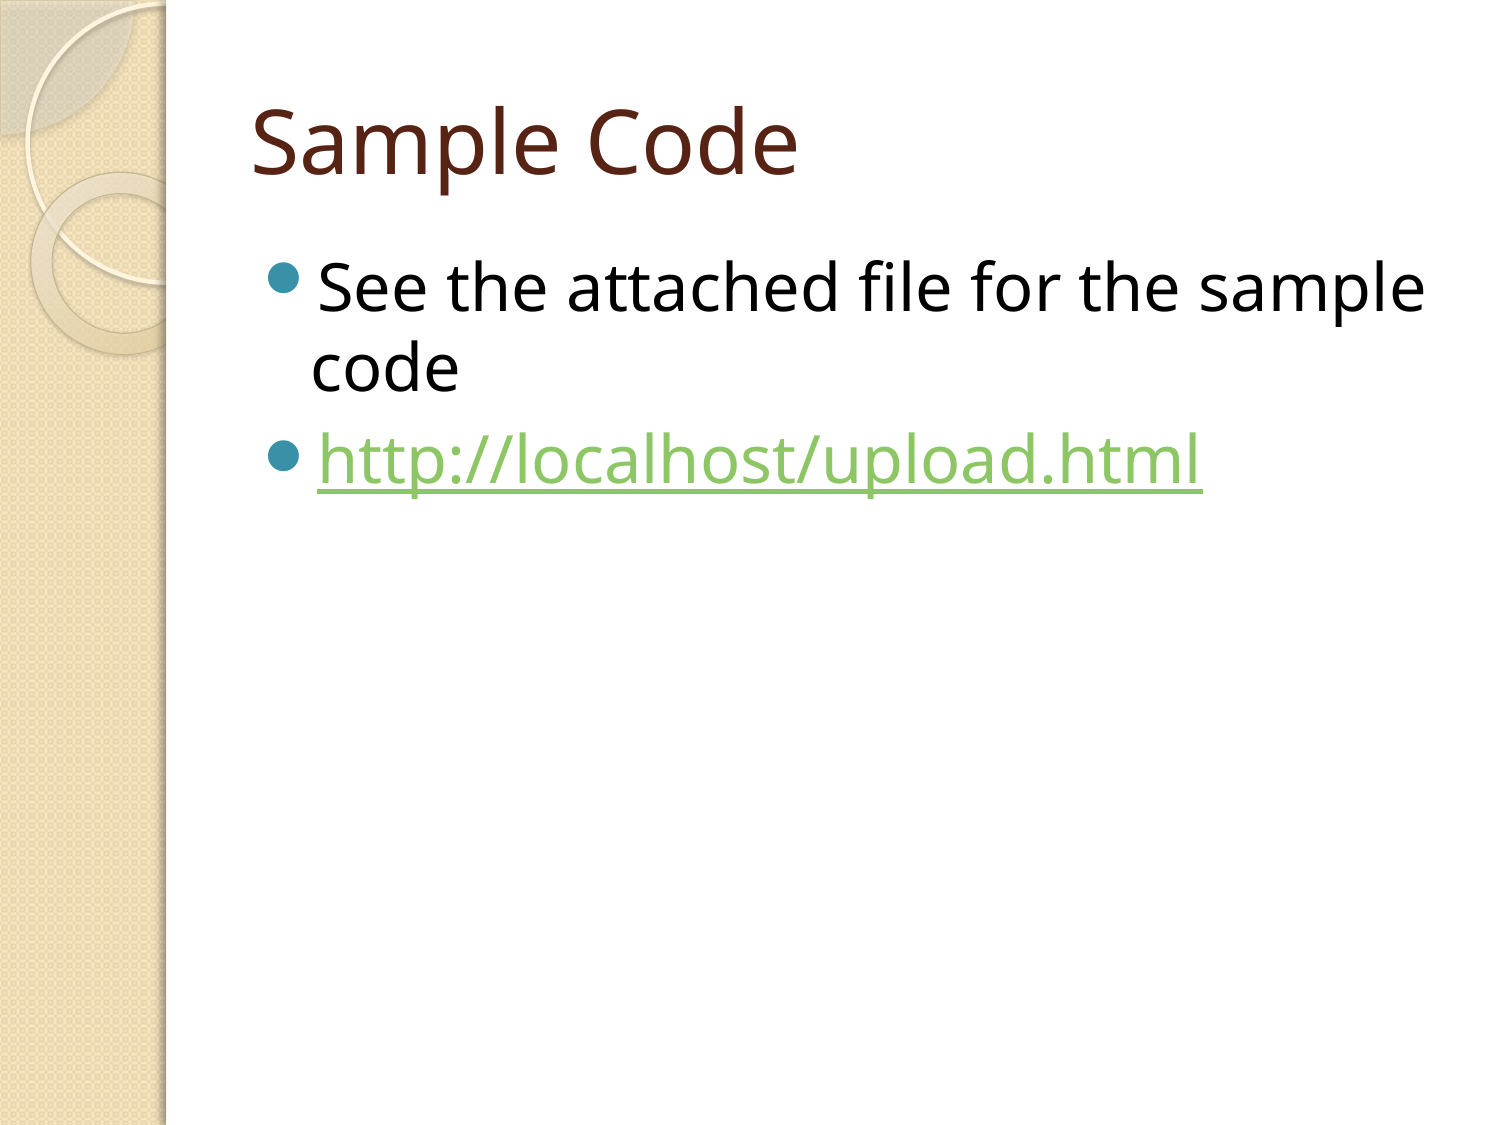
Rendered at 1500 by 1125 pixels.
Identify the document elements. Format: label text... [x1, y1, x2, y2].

list See the attached file for the sample code http://localhost/upload.html [235, 237, 1466, 1025]
title Sample Code [235, 45, 1466, 233]
